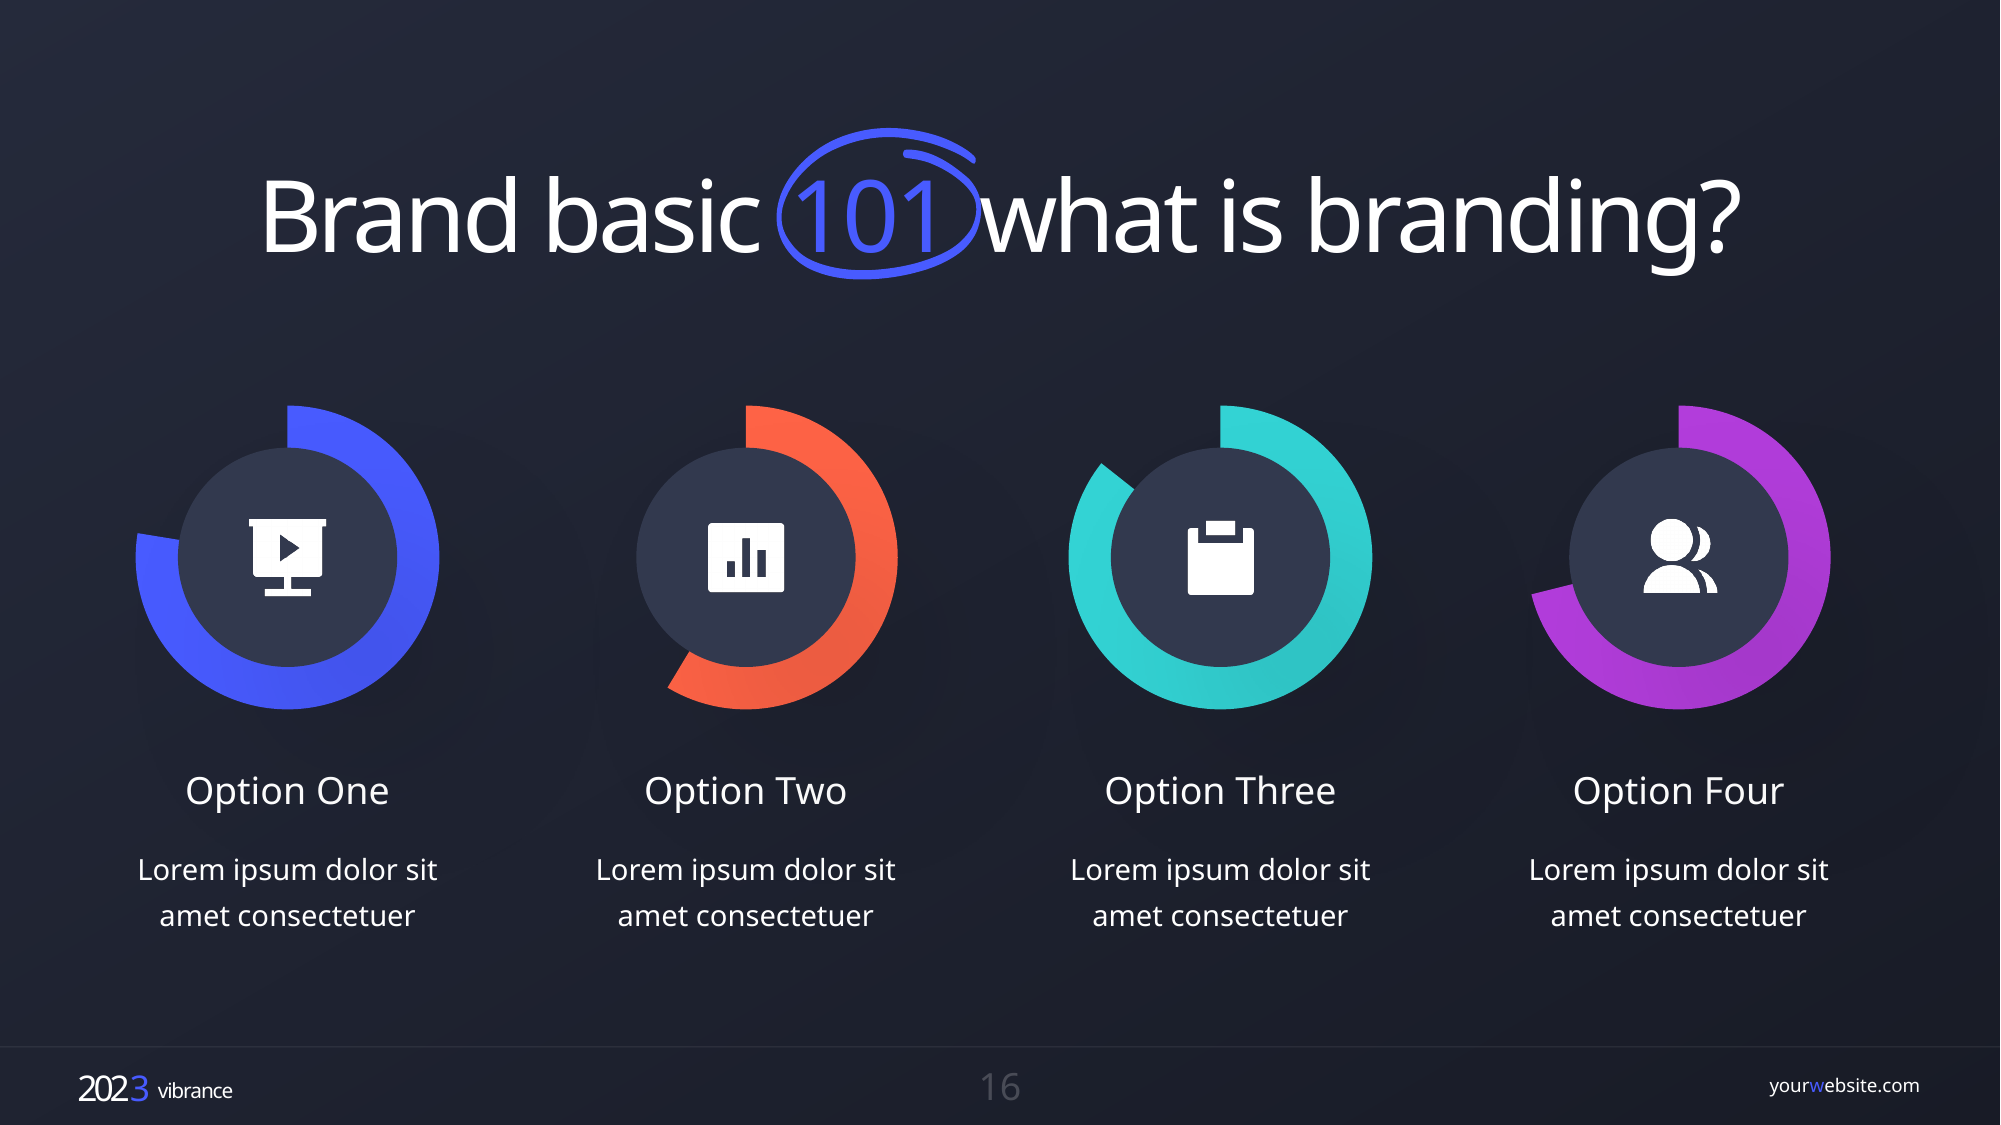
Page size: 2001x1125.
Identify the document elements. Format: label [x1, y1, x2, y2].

text_box [1507, 405, 1851, 937]
text_box [1020, 405, 1421, 937]
text_box [576, 405, 915, 937]
text_box [118, 405, 457, 937]
text_box [204, 127, 1796, 282]
